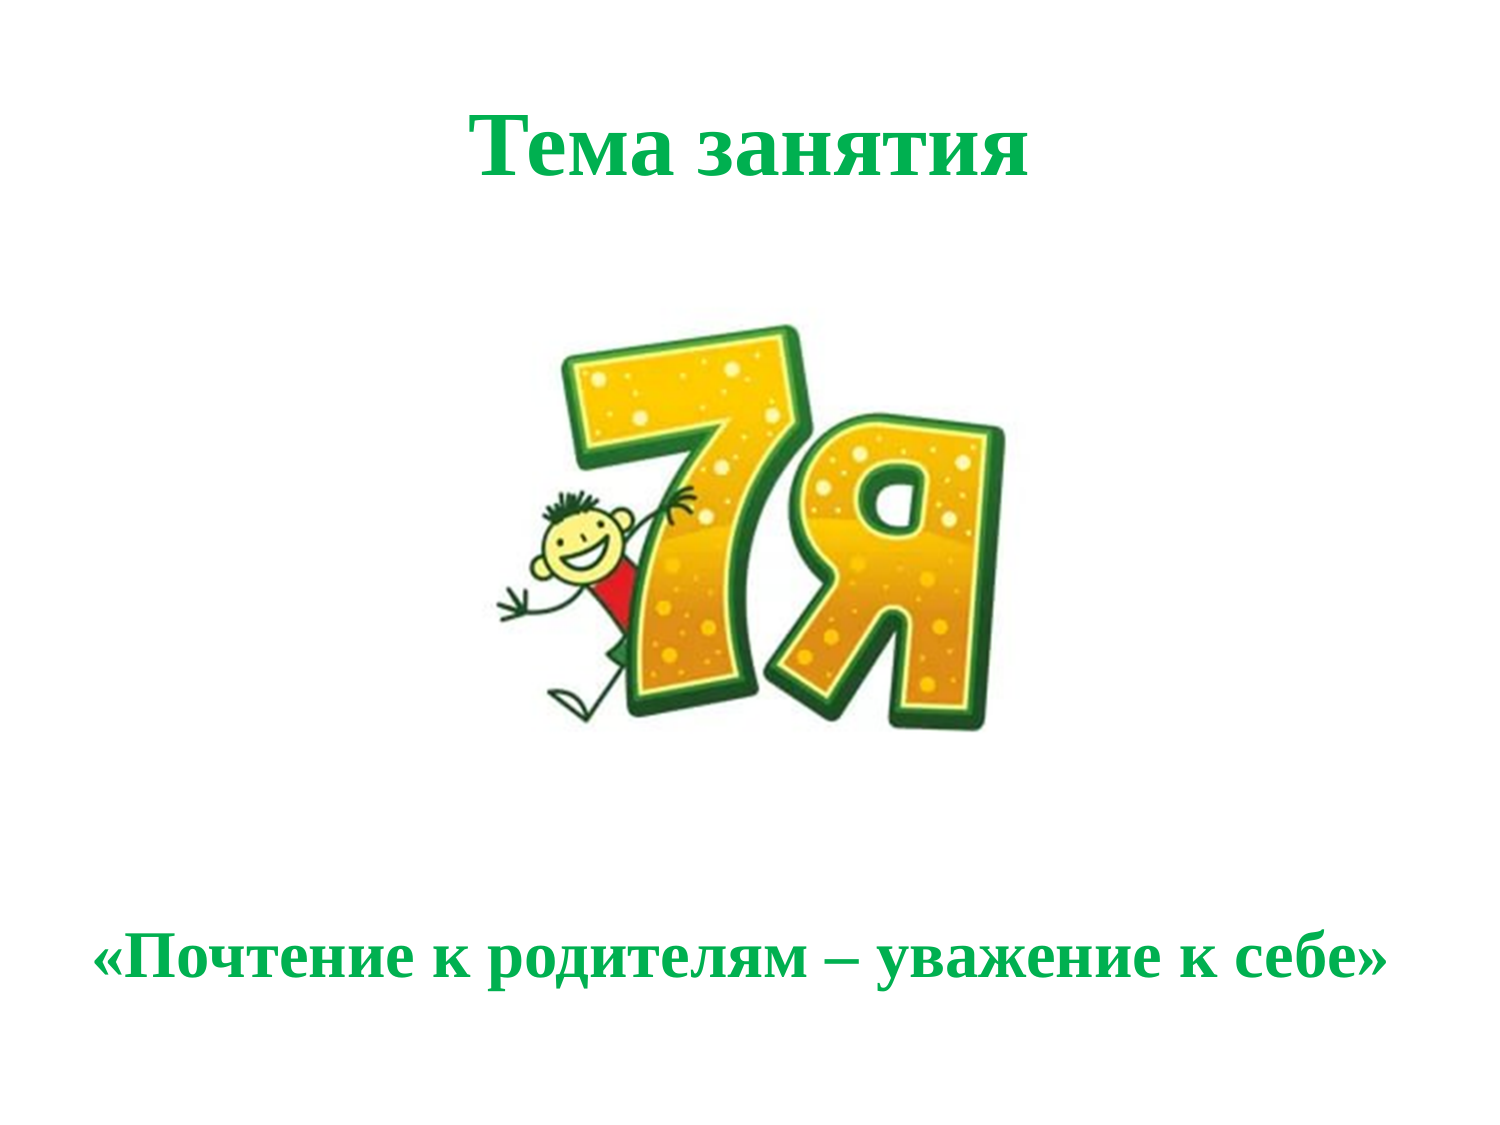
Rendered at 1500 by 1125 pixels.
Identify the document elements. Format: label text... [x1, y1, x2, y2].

title Тема занятия [75, 45, 1425, 233]
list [466, 243, 1105, 882]
text_box «Почтение к родителям – уважение к себе» [76, 903, 1412, 999]
